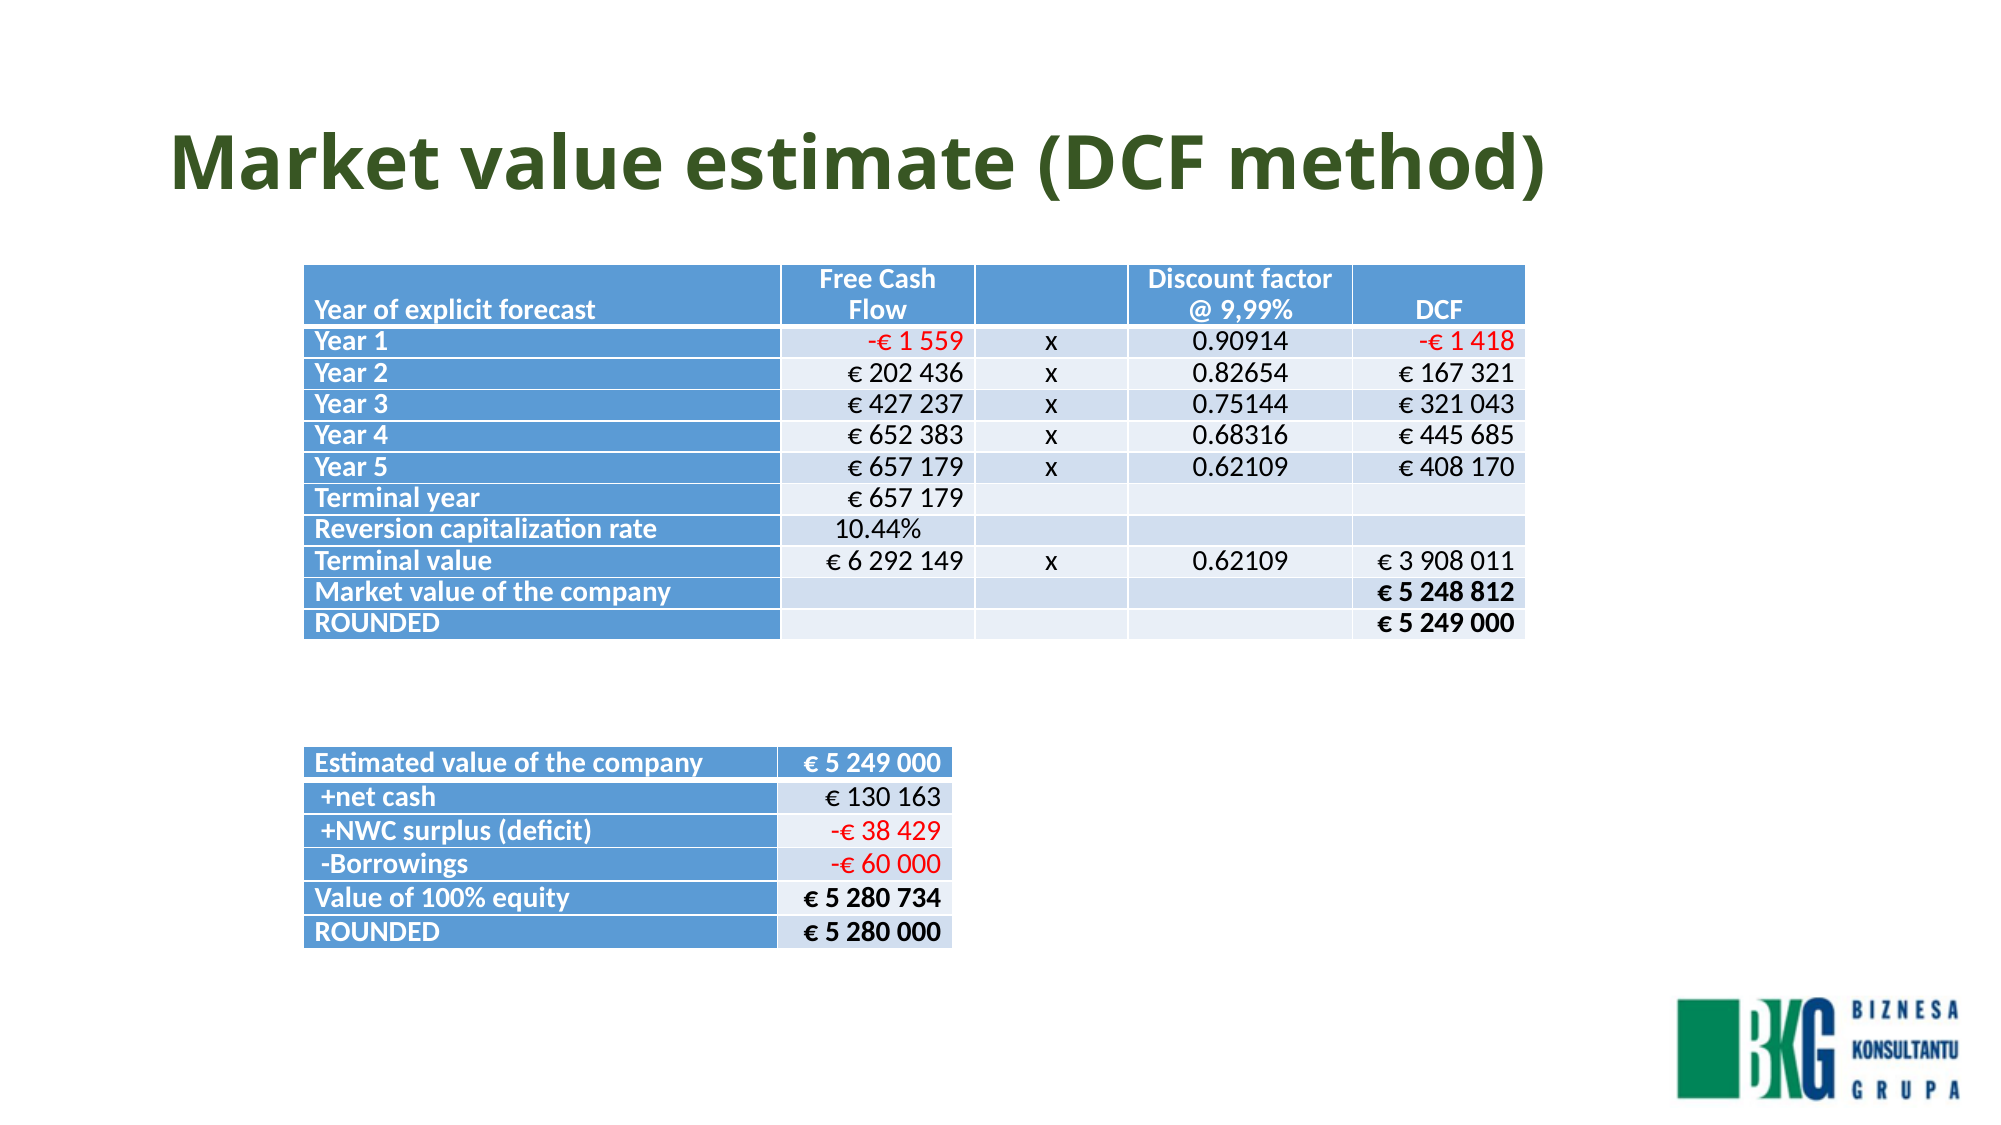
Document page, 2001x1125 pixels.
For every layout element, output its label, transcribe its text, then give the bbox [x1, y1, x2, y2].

table_cell Year 4 [304, 422, 780, 451]
table_cell € 5 249 000 [1353, 610, 1525, 639]
table_cell 0.62109 [1129, 453, 1352, 483]
table_cell € 657 179 [782, 484, 974, 514]
table_cell [976, 578, 1127, 608]
table_cell -€ 1 418 [1353, 329, 1525, 357]
table_cell € 657 179 [782, 453, 974, 483]
table_cell -€ 38 429 [778, 815, 952, 847]
table_header Free Cash Flow [782, 265, 974, 324]
table_cell [782, 610, 974, 639]
table_cell x [976, 453, 1127, 483]
table_cell € 5 280 000 [778, 916, 952, 948]
table_cell € 167 321 [1353, 359, 1525, 389]
table_cell ROUNDED [304, 916, 777, 948]
table_cell 0.75144 [1129, 390, 1352, 420]
table_cell € 652 383 [782, 422, 974, 451]
table_cell € 3 908 011 [1353, 547, 1525, 577]
table_cell € 321 043 [1353, 390, 1525, 420]
table_cell € 445 685 [1353, 422, 1525, 451]
table_cell -Borrowings [304, 848, 777, 880]
table_cell [1129, 516, 1352, 545]
table_cell € 408 170 [1353, 453, 1525, 483]
table_cell 0.82654 [1129, 359, 1352, 389]
table_cell x [976, 547, 1127, 577]
table_cell 0.90914 [1129, 329, 1352, 357]
table_cell [782, 578, 974, 608]
table_cell [1129, 484, 1352, 514]
table_cell Market value of the company [304, 578, 780, 608]
table_cell x [976, 329, 1127, 357]
table_header Discount factor @ 9,99% [1129, 265, 1352, 324]
table_cell € 202 436 [782, 359, 974, 389]
table_cell [1353, 484, 1525, 514]
table_cell +NWC surplus (deficit) [304, 815, 777, 847]
table_cell € 130 163 [778, 783, 952, 813]
table_cell Terminal value [304, 547, 780, 577]
table_cell 0.68316 [1129, 422, 1352, 451]
table_cell Year 5 [304, 453, 780, 483]
table_cell Value of 100% equity [304, 882, 777, 914]
table_cell € 6 292 149 [782, 547, 974, 577]
table_cell € 5 248 812 [1353, 578, 1525, 608]
table_header DCF [1353, 265, 1525, 324]
table_cell [1353, 516, 1525, 545]
table_header Year of explicit forecast [304, 265, 780, 324]
picture [1667, 993, 1966, 1108]
table_cell Reversion capitalization rate [304, 516, 780, 545]
table_cell x [976, 390, 1127, 420]
table_cell -€ 60 000 [778, 848, 952, 880]
table_cell Terminal year [304, 484, 780, 514]
table_cell 10.44% [782, 516, 974, 545]
table_cell 0.62109 [1129, 547, 1352, 577]
table_header Estimated value of the company [304, 747, 777, 777]
table_cell Year 2 [304, 359, 780, 389]
table_cell ROUNDED [304, 610, 780, 639]
table_cell [976, 484, 1127, 514]
table_header € 5 249 000 [778, 747, 952, 777]
table_cell x [976, 422, 1127, 451]
table_header [976, 265, 1127, 324]
table_cell -€ 1 559 [782, 329, 974, 357]
table_cell [1129, 578, 1352, 608]
table_cell [976, 516, 1127, 545]
table_cell +net cash [304, 783, 777, 813]
table_cell Year 1 [304, 329, 780, 357]
table_cell Year 3 [304, 390, 780, 420]
table_cell x [976, 359, 1127, 389]
table_cell [1129, 610, 1352, 639]
table_cell € 5 280 734 [778, 882, 952, 914]
table_cell [976, 610, 1127, 639]
table_cell € 427 237 [782, 390, 974, 420]
title Market value estimate (DCF method) [153, 56, 1879, 275]
